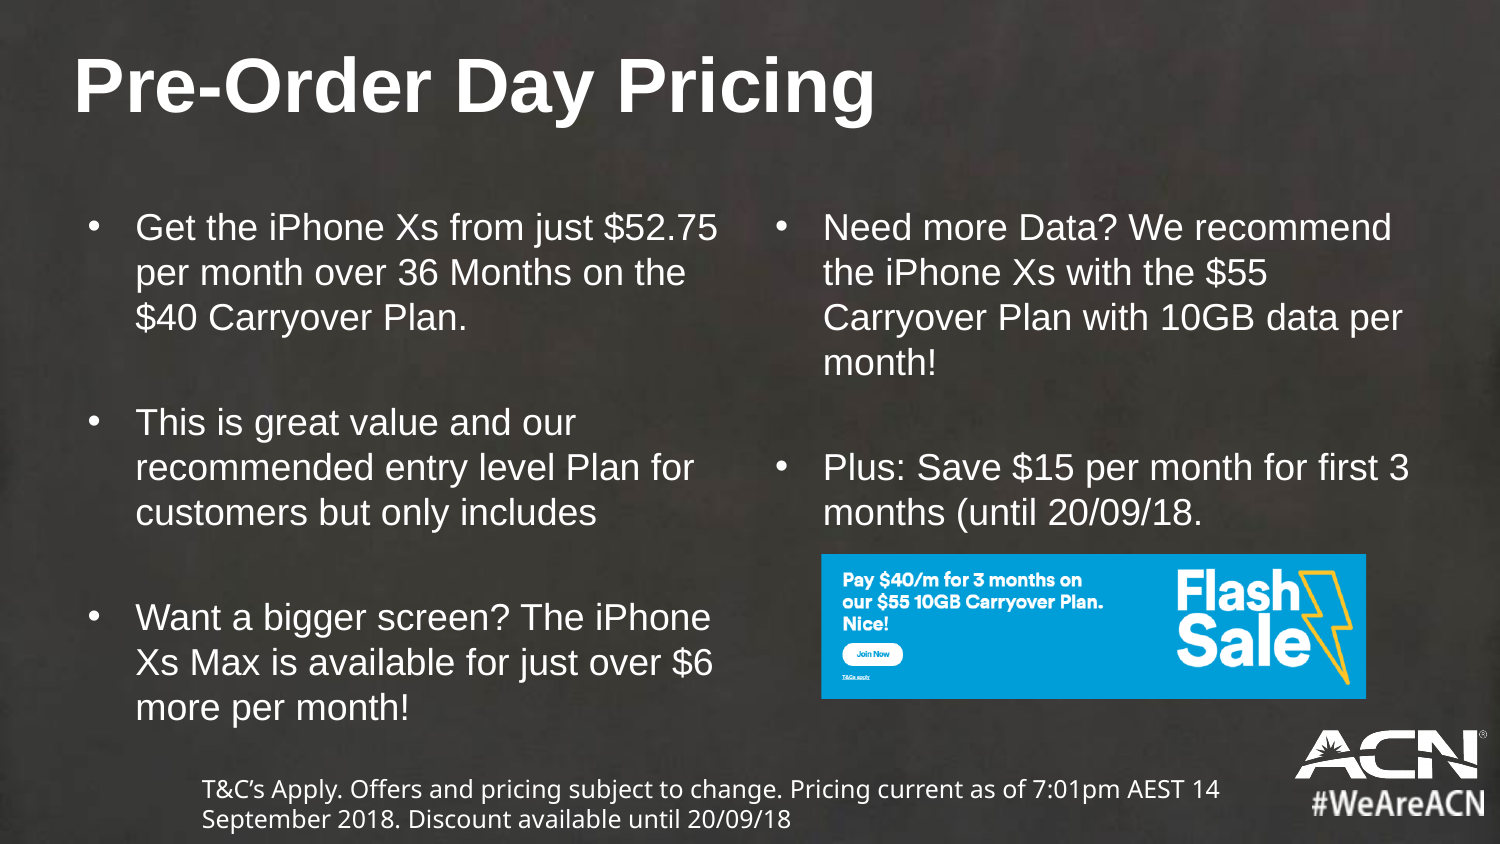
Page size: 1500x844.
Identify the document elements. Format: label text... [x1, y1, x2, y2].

text_box T&C’s Apply. Offers and pricing subject to change. Pricing current as of 7:01pm AEST 14 September 2018. Discount available until 20/09/18 [187, 765, 1250, 841]
picture [0, 0, 1500, 844]
list Get the iPhone Xs from just $52.75 per month over 36 Months on the $40 Carryover Plan. This is great value and our recommended entry level Plan for customers but only includes Want a bigger screen? The iPhone Xs Max is available for just over $6 more per month! [75, 196, 738, 754]
title Pre-Order Day Pricing [60, 33, 1411, 131]
list Need more Data? We recommend the iPhone Xs with the $55 Carryover Plan with 10GB data per month! Plus: Save $15 per month for first 3 months (until 20/09/18. [762, 196, 1425, 754]
